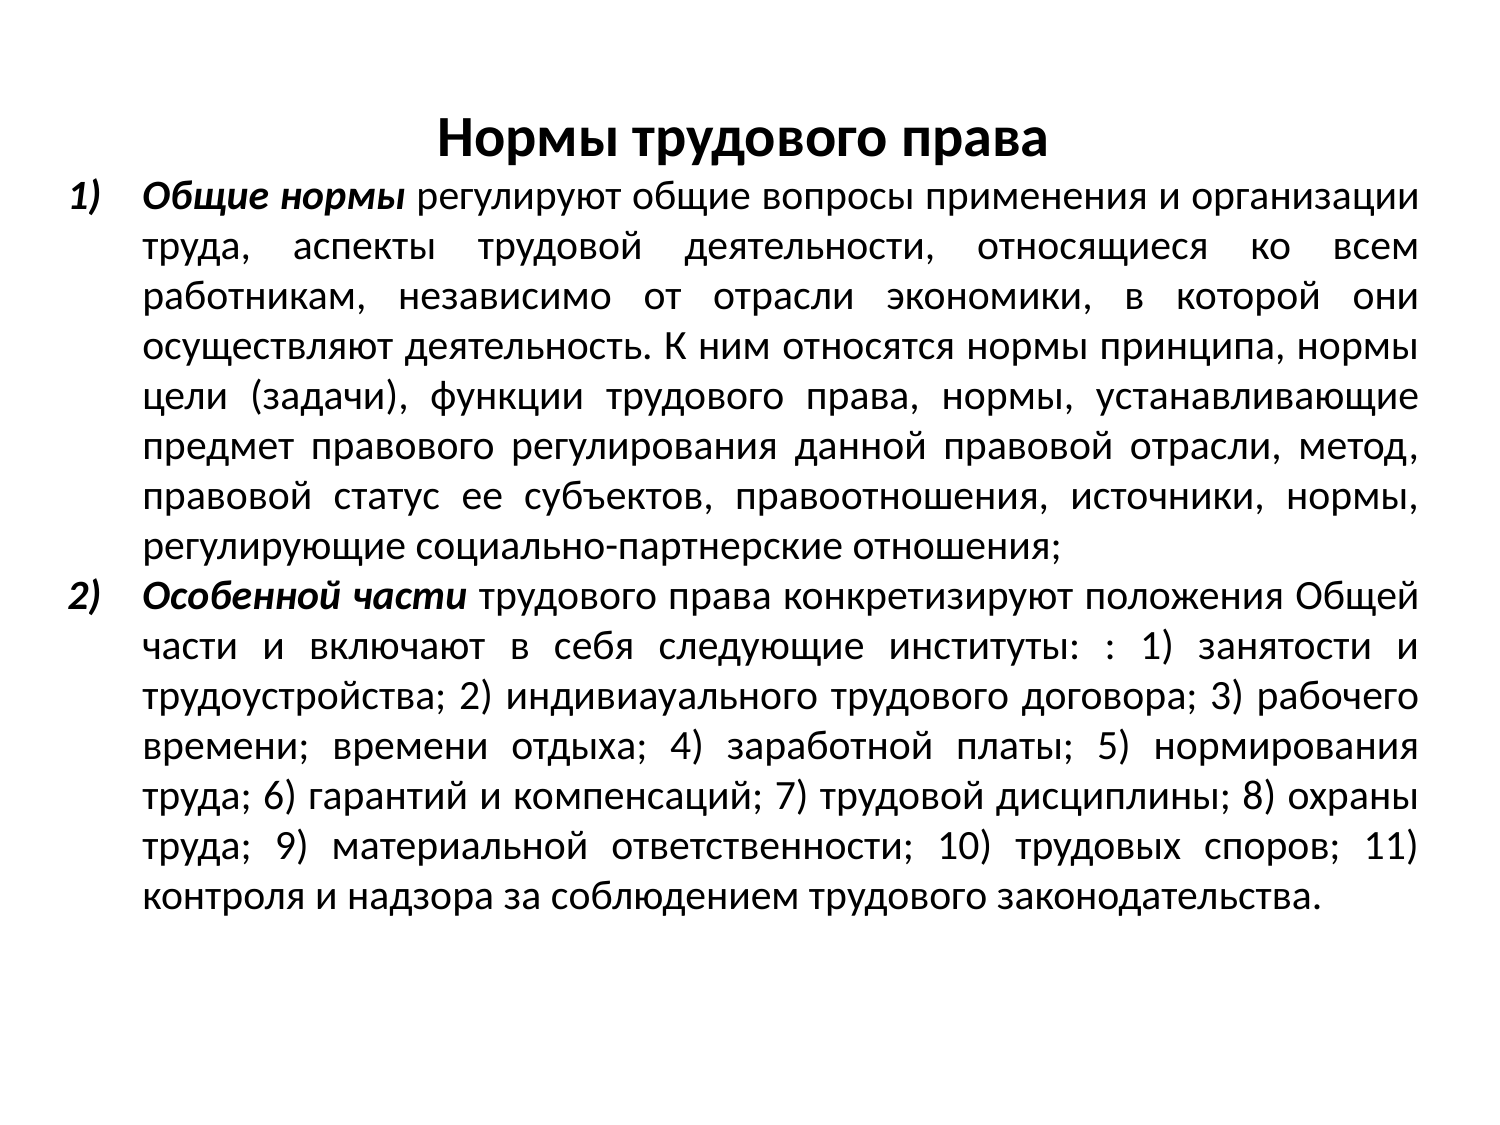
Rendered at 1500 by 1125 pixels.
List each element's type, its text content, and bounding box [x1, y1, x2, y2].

text_box Нормы трудового права Общие нормы регулируют общие вопросы применения и организации труда, аспекты трудовой деятельности, относящиеся ко всем работникам, независимо от отрасли экономики, в которой они осуществляют деятельность. К ним относятся нормы принципа, нормы цели (задачи), функции трудового права, нормы, устанавливающие предмет правового регулирования данной правовой отрасли, метод, правовой статус ее субъектов, правоотношения, источники, нормы, регулирующие социально-партнерские отношения; Особенной части трудового права конкретизируют положения Общей части и включают в себя следующие институты: : 1) занятости и трудоустройства; 2) индивиауального трудового договора; 3) рабочего времени; времени отдыха; 4) заработной платы; 5) нормирования труда; 6) гарантий и компенсаций; 7) трудовой дисциплины; 8) охраны труда; 9) материальной ответственности; 10) трудовых споров; 11) контроля и надзора за соблюдением трудового законодательства. [52, 90, 1435, 926]
